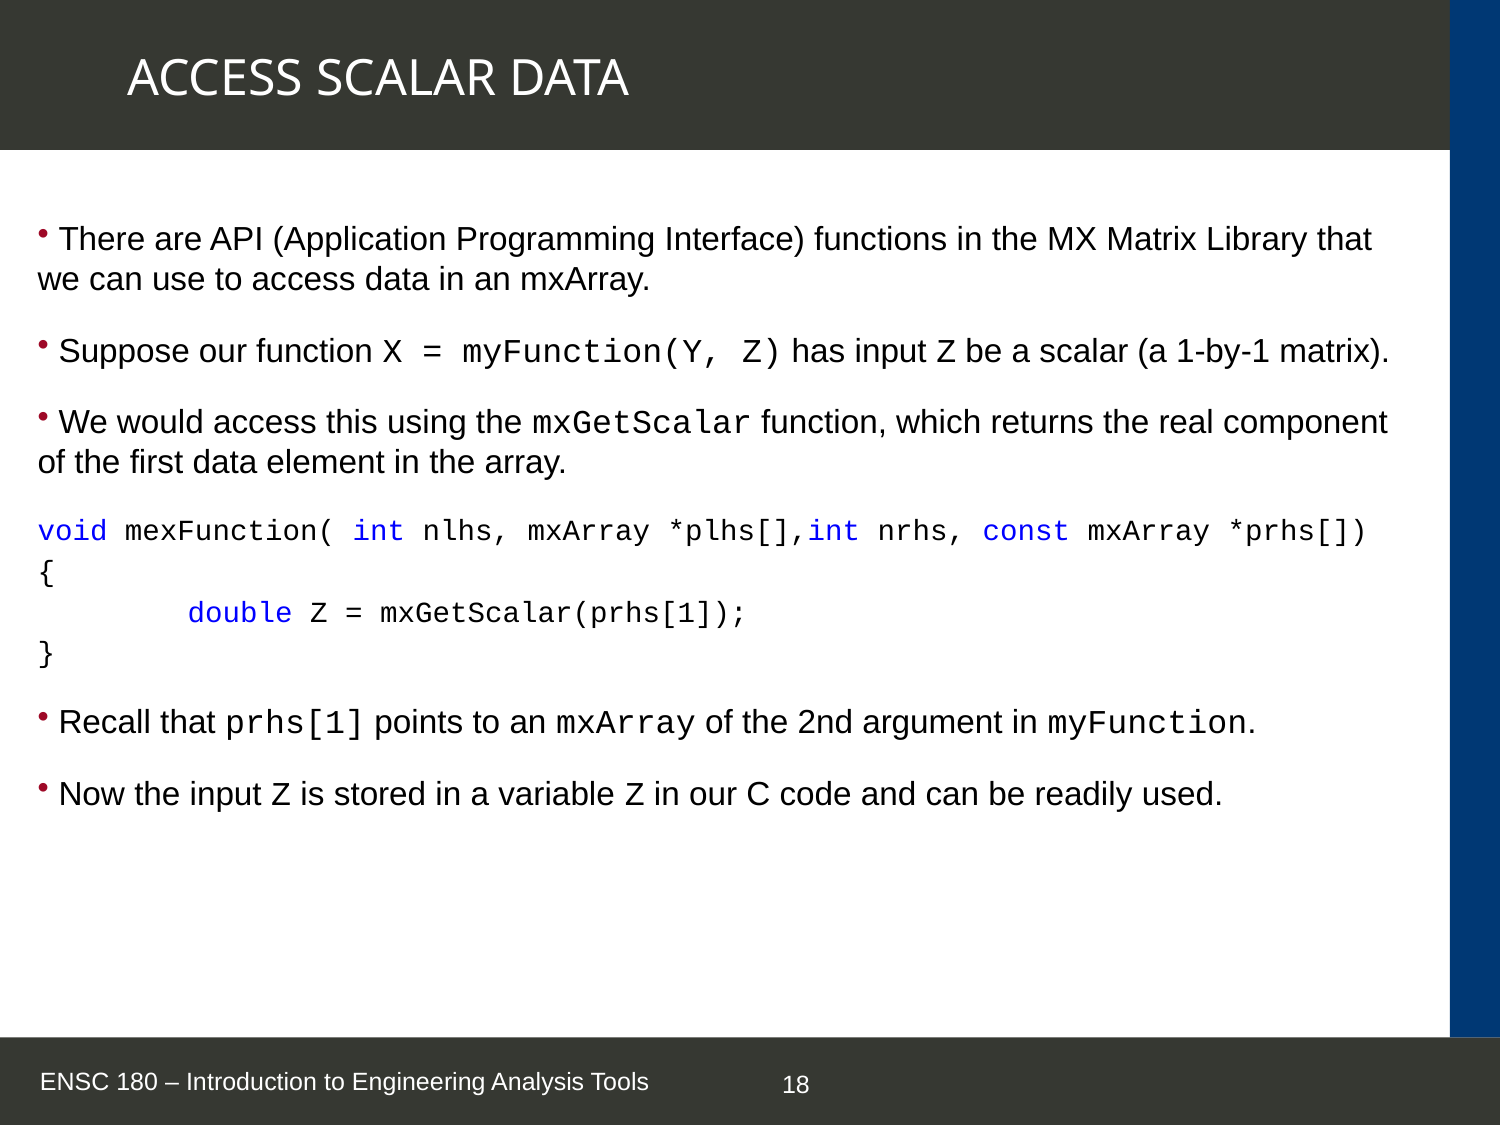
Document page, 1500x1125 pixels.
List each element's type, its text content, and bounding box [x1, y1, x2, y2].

list There are API (Application Programming Interface) functions in the MX Matrix Library that we can use to access data in an mxArray. Suppose our function X = myFunction(Y, Z) has input Z be a scalar (a 1-by-1 matrix). We would access this using the mxGetScalar function, which returns the real component of the first data element in the array. void mexFunction( int nlhs, mxArray *plhs[],int nrhs, const mxArray *prhs[]) { double Z = mxGetScalar(prhs[1]); } Recall that prhs[1] points to an mxArray of the 2nd argument in myFunction. Now the input Z is stored in a variable Z in our C code and can be readily used. [22, 210, 1438, 1002]
footer ENSC 180 – Introduction to Engineering Analysis Tools [24, 1057, 740, 1113]
title ACCESS SCALAR DATA [112, 37, 1450, 138]
